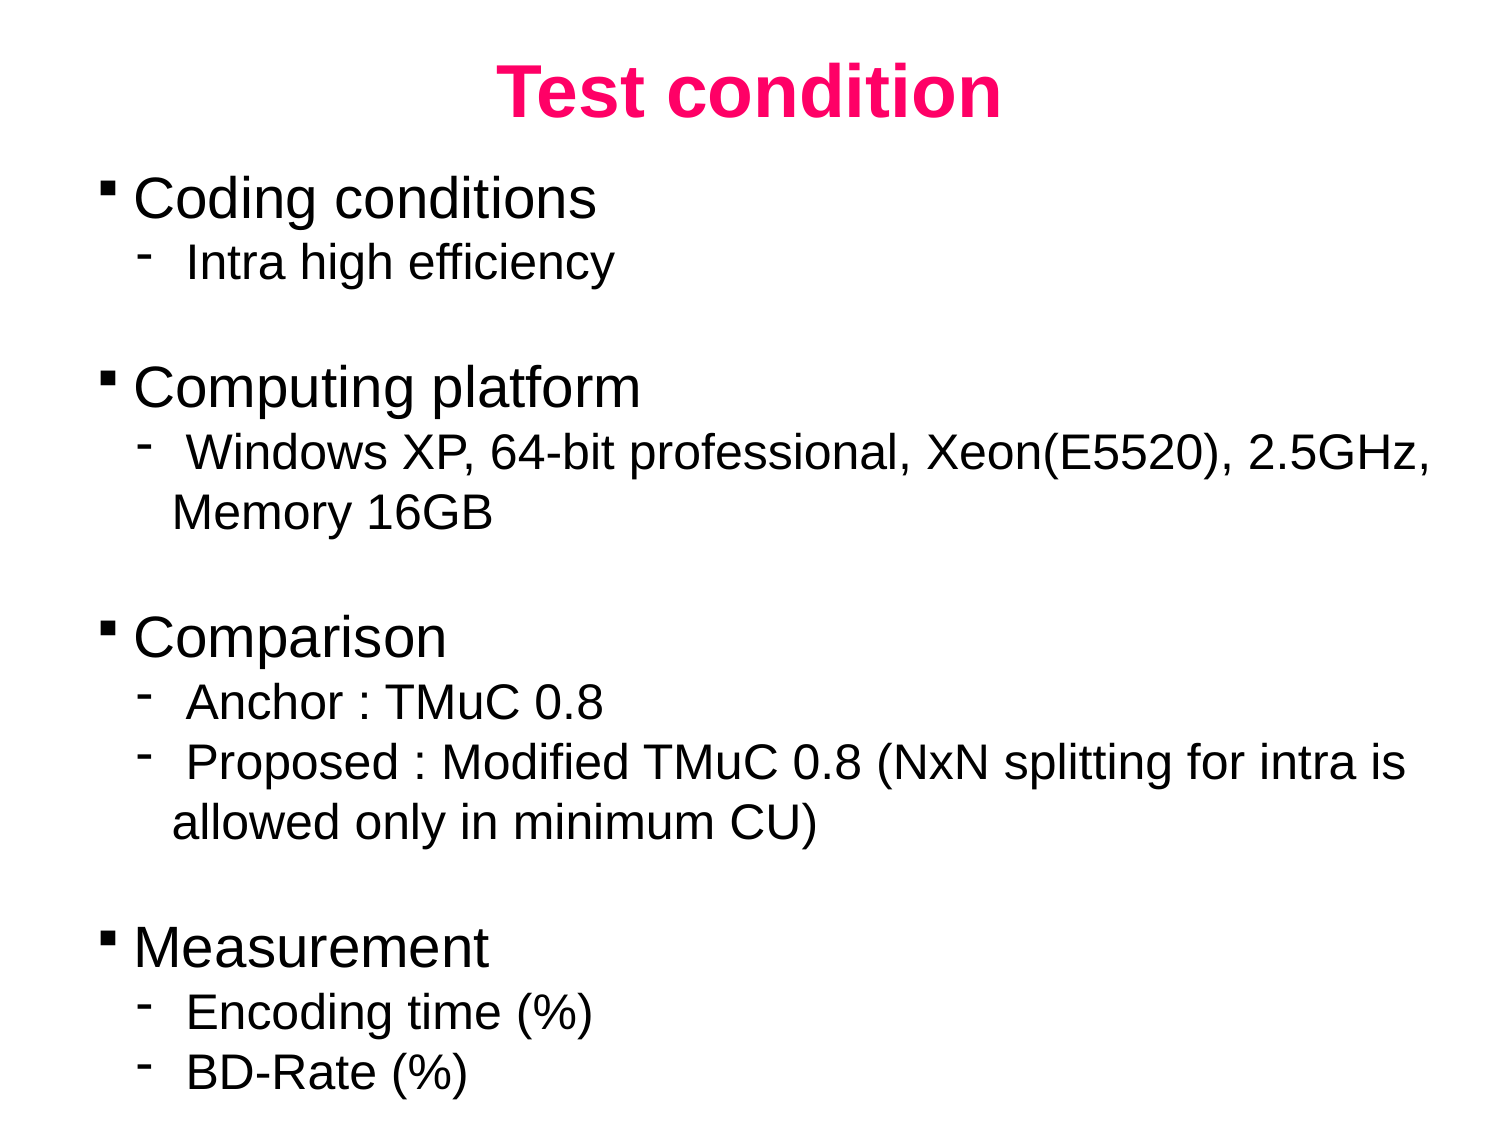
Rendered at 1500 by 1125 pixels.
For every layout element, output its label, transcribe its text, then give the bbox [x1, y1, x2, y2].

title Test condition [75, 45, 1425, 129]
text_box Coding conditions Intra high efficiency Computing platform Windows XP, 64-bit professional, Xeon(E5520), 2.5GHz, Memory 16GB Comparison Anchor : TMuC 0.8 Proposed : Modified TMuC 0.8 (NxN splitting for intra is allowed only in minimum CU) Measurement Encoding time (%) BD-Rate (%) [81, 152, 1477, 1107]
